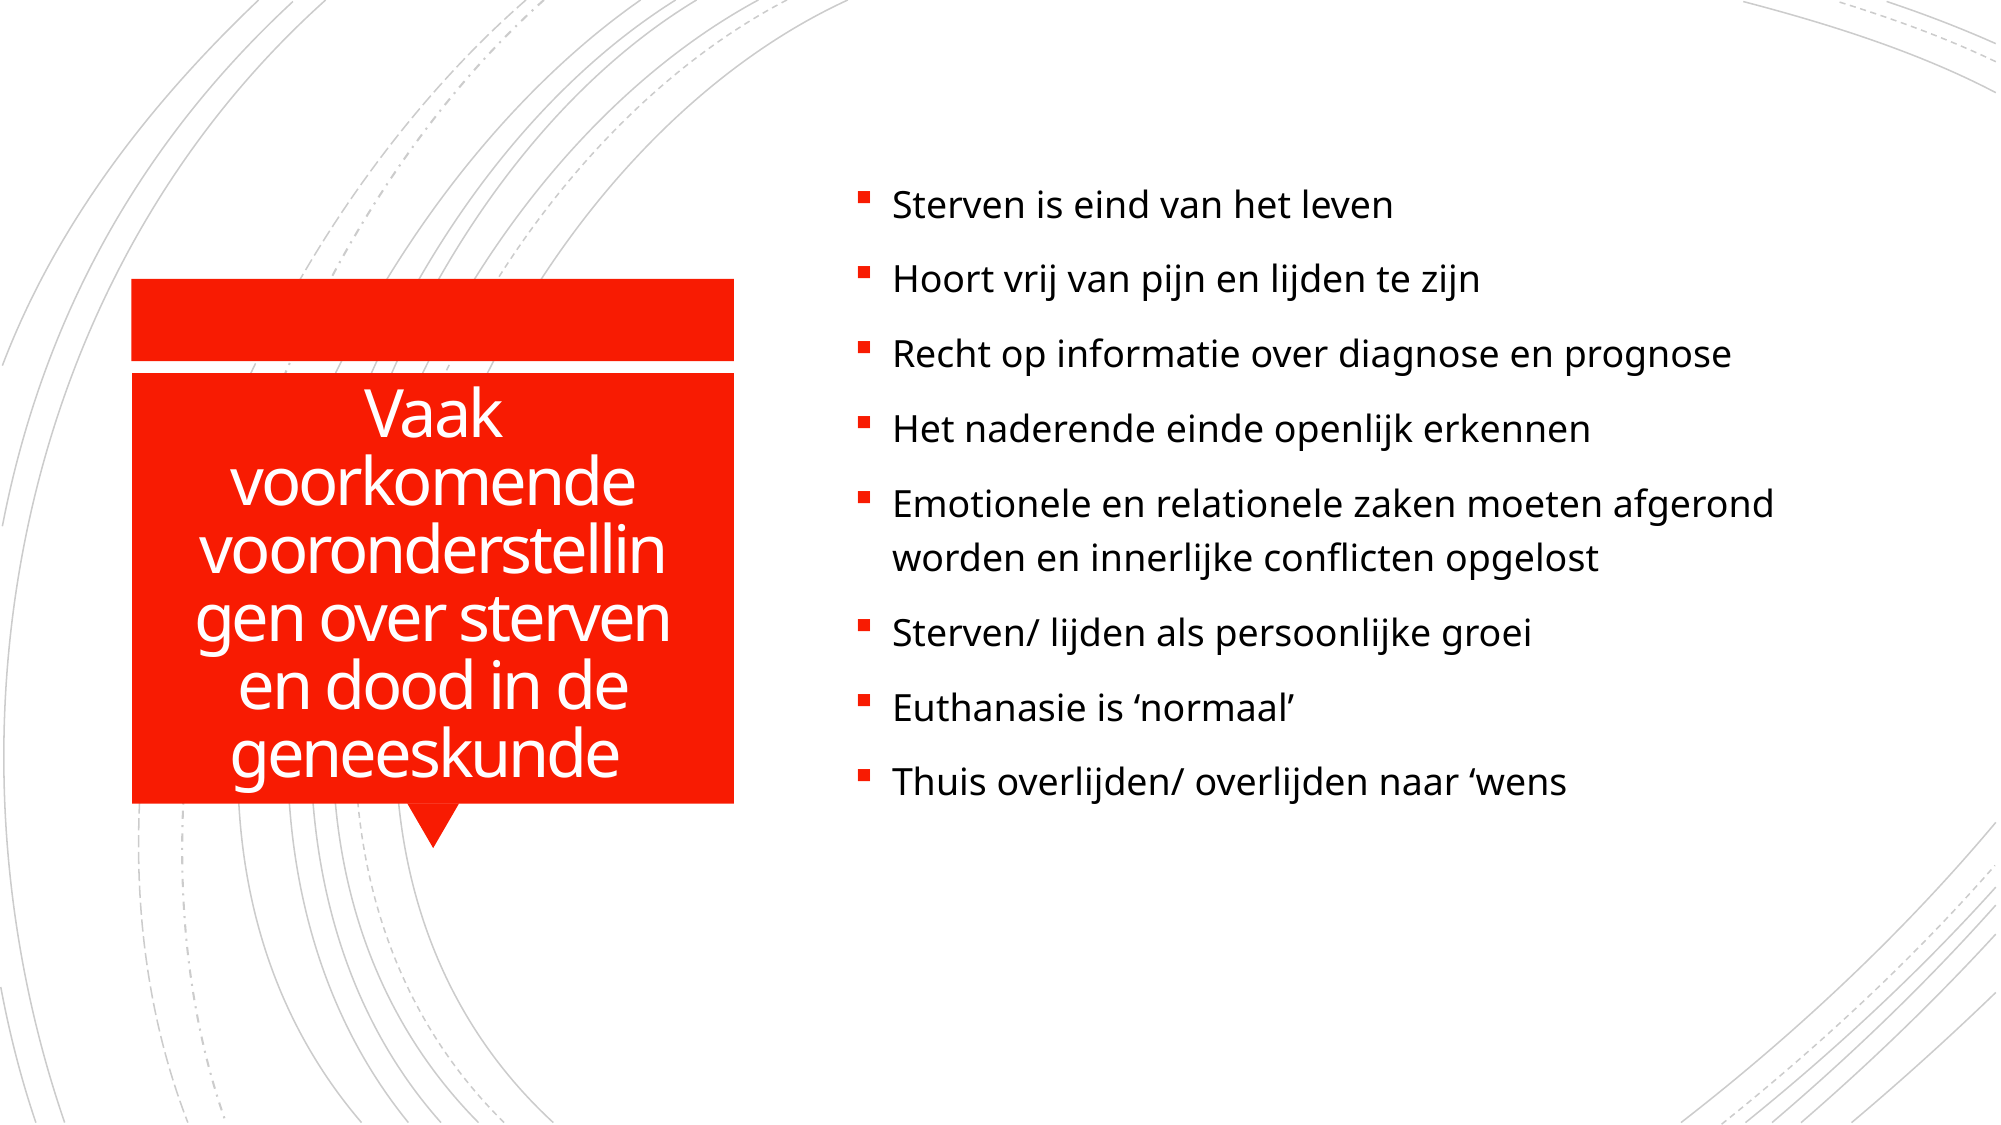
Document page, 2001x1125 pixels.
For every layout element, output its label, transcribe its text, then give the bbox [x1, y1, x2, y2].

list Sterven is eind van het leven Hoort vrij van pijn en lijden te zijn Recht op informatie over diagnose en prognose Het naderende einde openlijk erkennen Emotionele en relationele zaken moeten afgerond worden en innerlijke conflicten opgelost Sterven/ lijden als persoonlijke groei Euthanasie is ‘normaal’ Thuis overlijden/ overlijden naar ‘wens [839, 131, 1871, 993]
title Vaak voorkomende vooronderstellingen over sterven en dood in de geneeskunde [145, 385, 720, 789]
